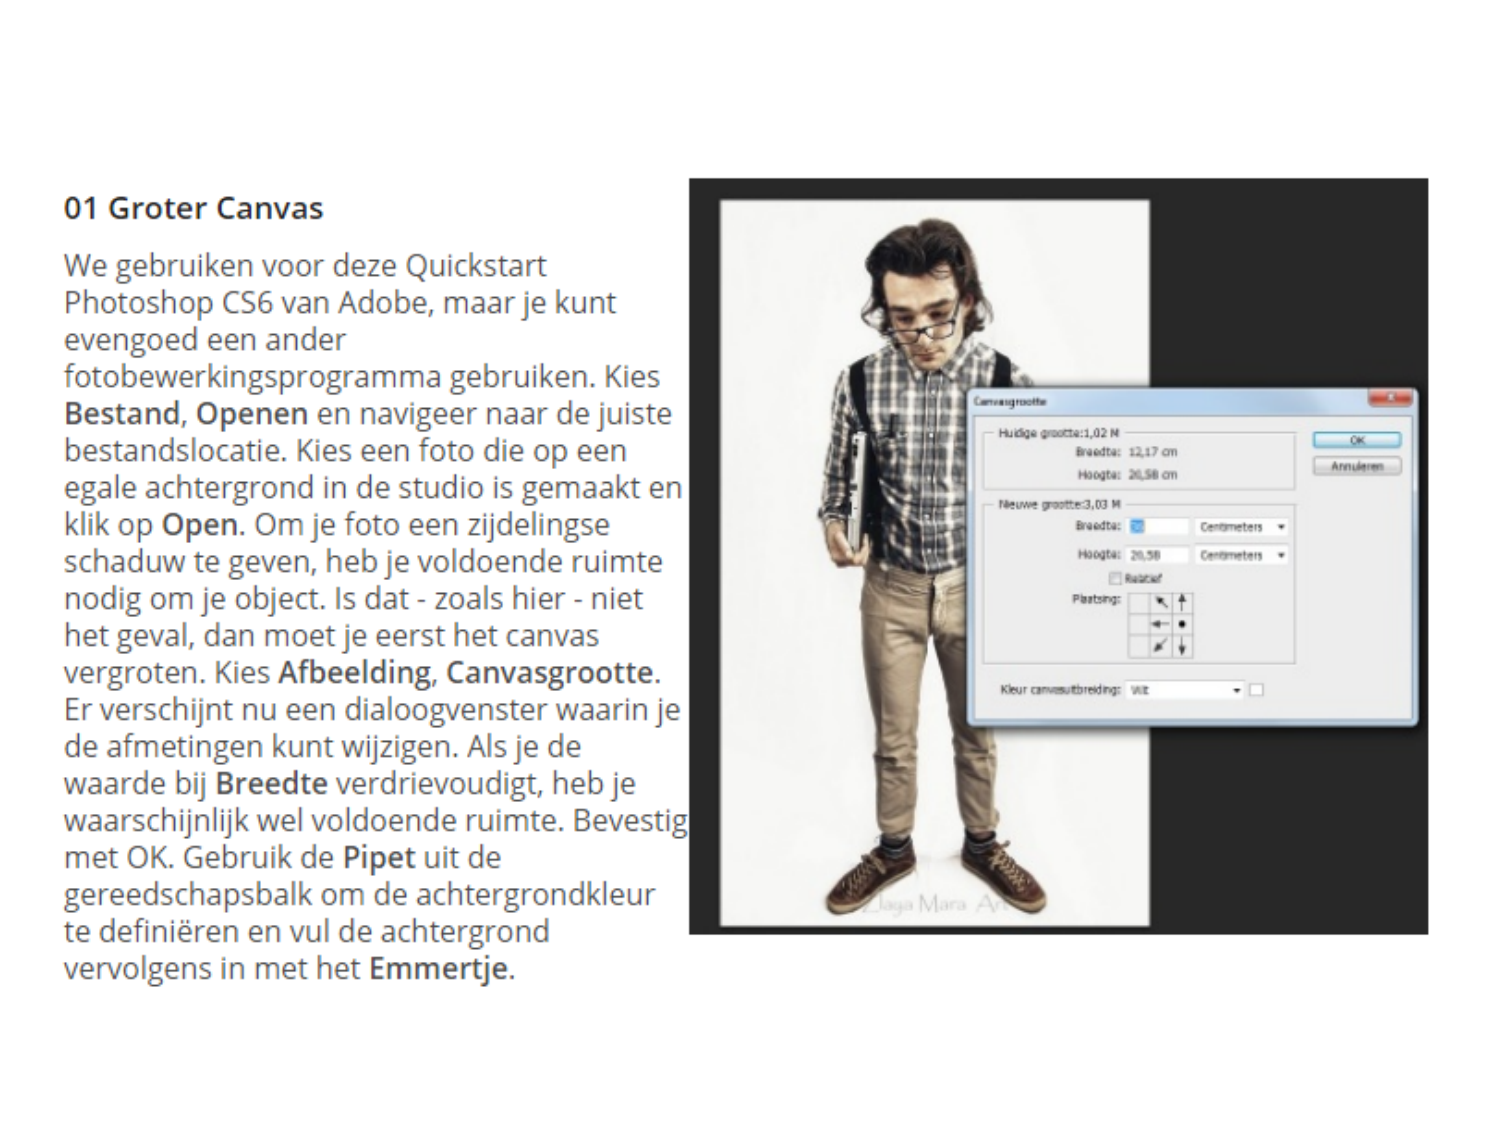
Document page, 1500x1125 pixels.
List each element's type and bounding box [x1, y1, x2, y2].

picture [40, 101, 1462, 1059]
